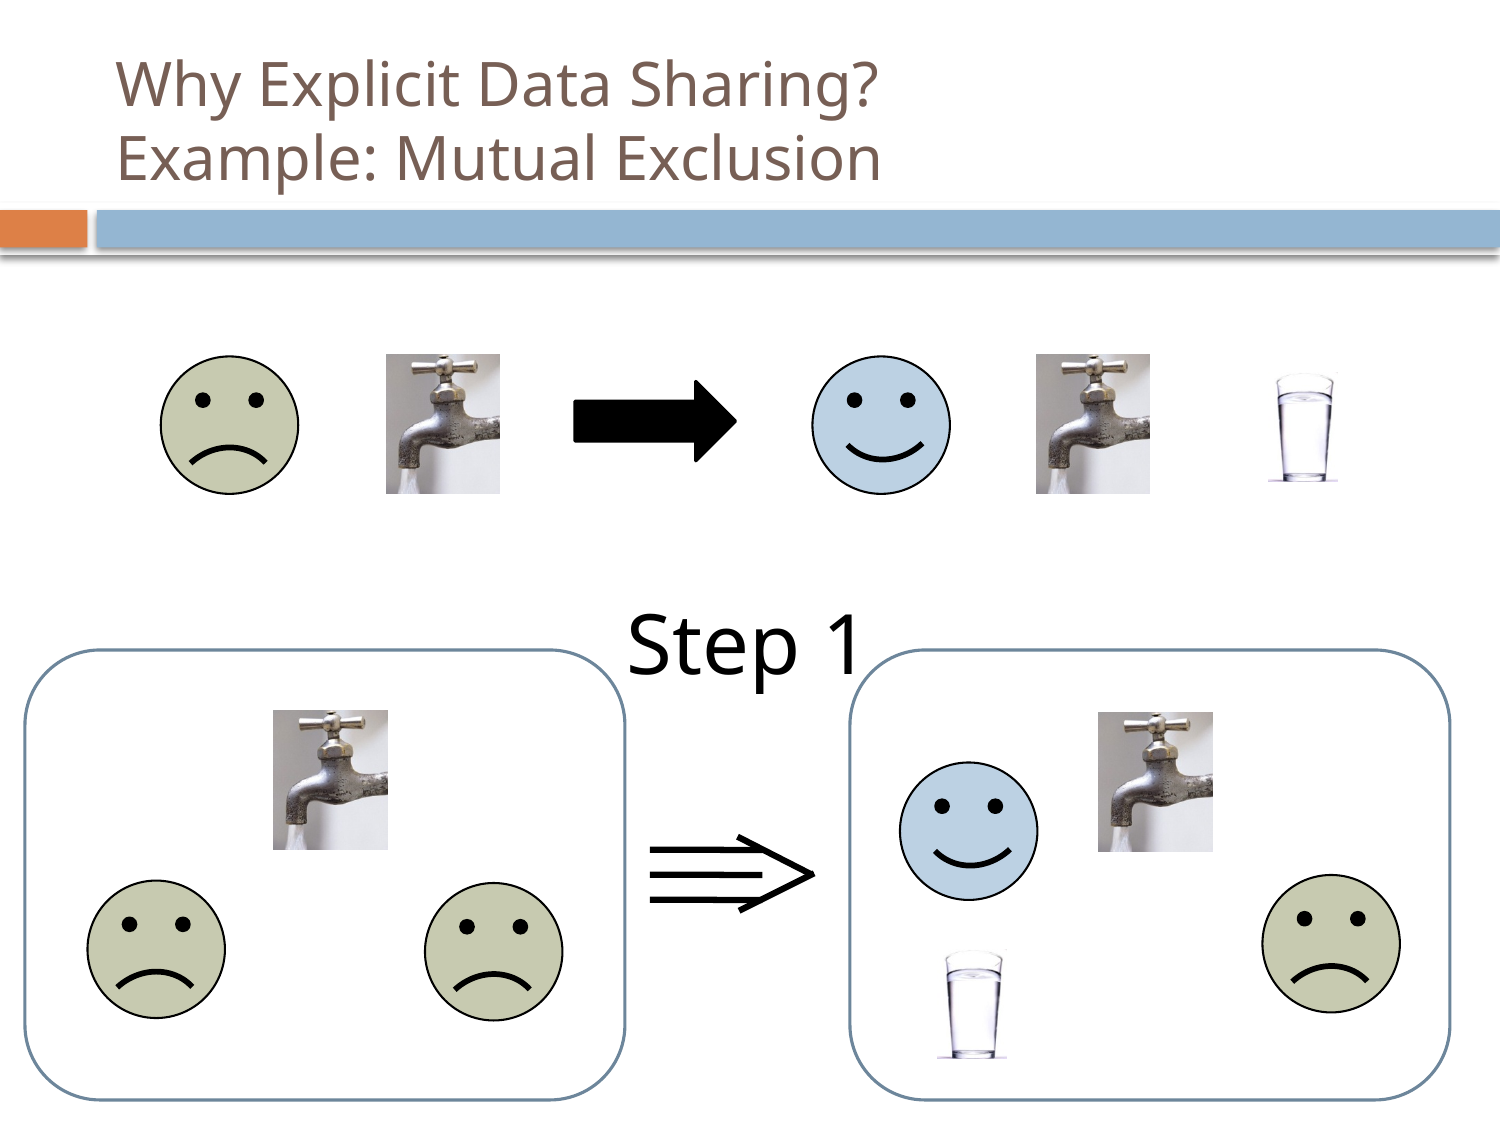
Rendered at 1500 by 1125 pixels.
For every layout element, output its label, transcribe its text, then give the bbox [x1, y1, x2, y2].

picture [273, 710, 388, 851]
picture [1268, 372, 1338, 482]
picture [1098, 712, 1213, 852]
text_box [649, 649, 1451, 1101]
picture [1036, 354, 1151, 495]
text_box Step 1 [611, 583, 885, 699]
title Why Explicit Data Sharing? Example: Mutual Exclusion [100, 37, 1438, 200]
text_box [1262, 874, 1401, 1070]
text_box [424, 882, 563, 1078]
text_box [573, 379, 737, 463]
picture [937, 949, 1007, 1059]
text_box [160, 356, 299, 552]
picture [386, 354, 501, 495]
text_box [23, 648, 627, 1102]
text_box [812, 355, 951, 495]
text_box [87, 880, 226, 1076]
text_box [899, 761, 1038, 901]
